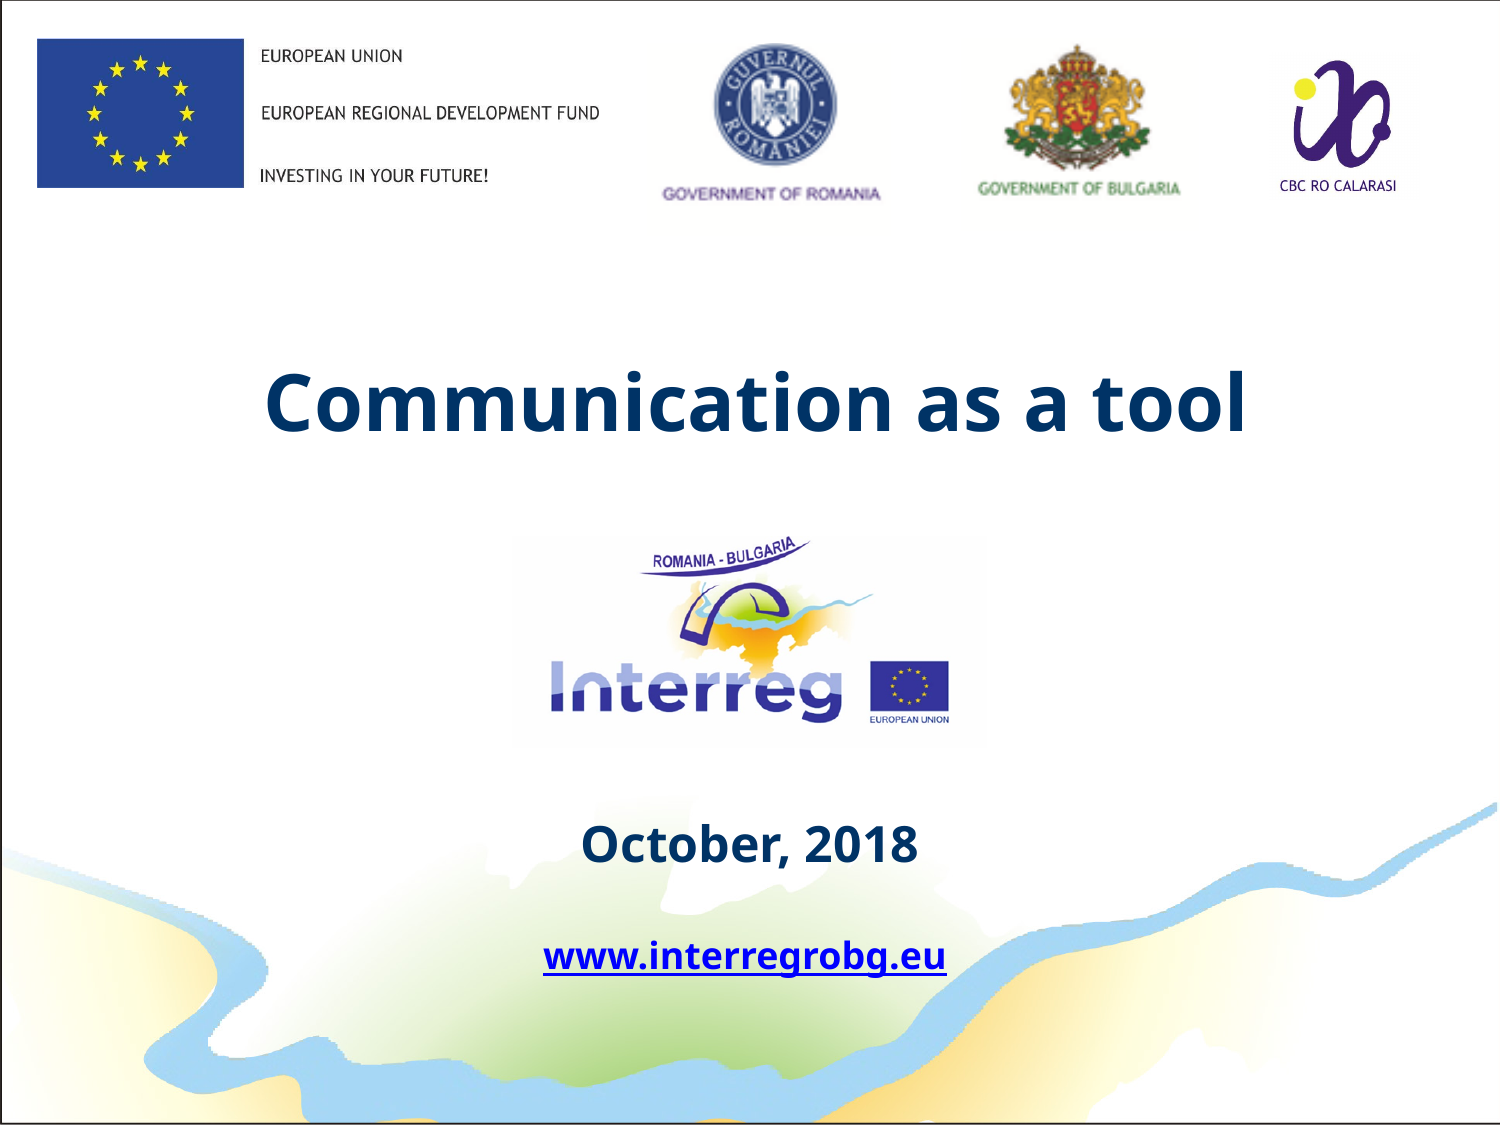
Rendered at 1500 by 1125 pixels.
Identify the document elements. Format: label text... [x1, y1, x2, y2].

text_box [24, 24, 263, 188]
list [960, 37, 1199, 231]
text_box October, 2018 www.interregrobg.eu [306, 849, 1194, 1006]
picture [0, 1, 1500, 1125]
text_box [1199, 37, 1438, 200]
subtitle Communication as a tool [37, 344, 1476, 782]
